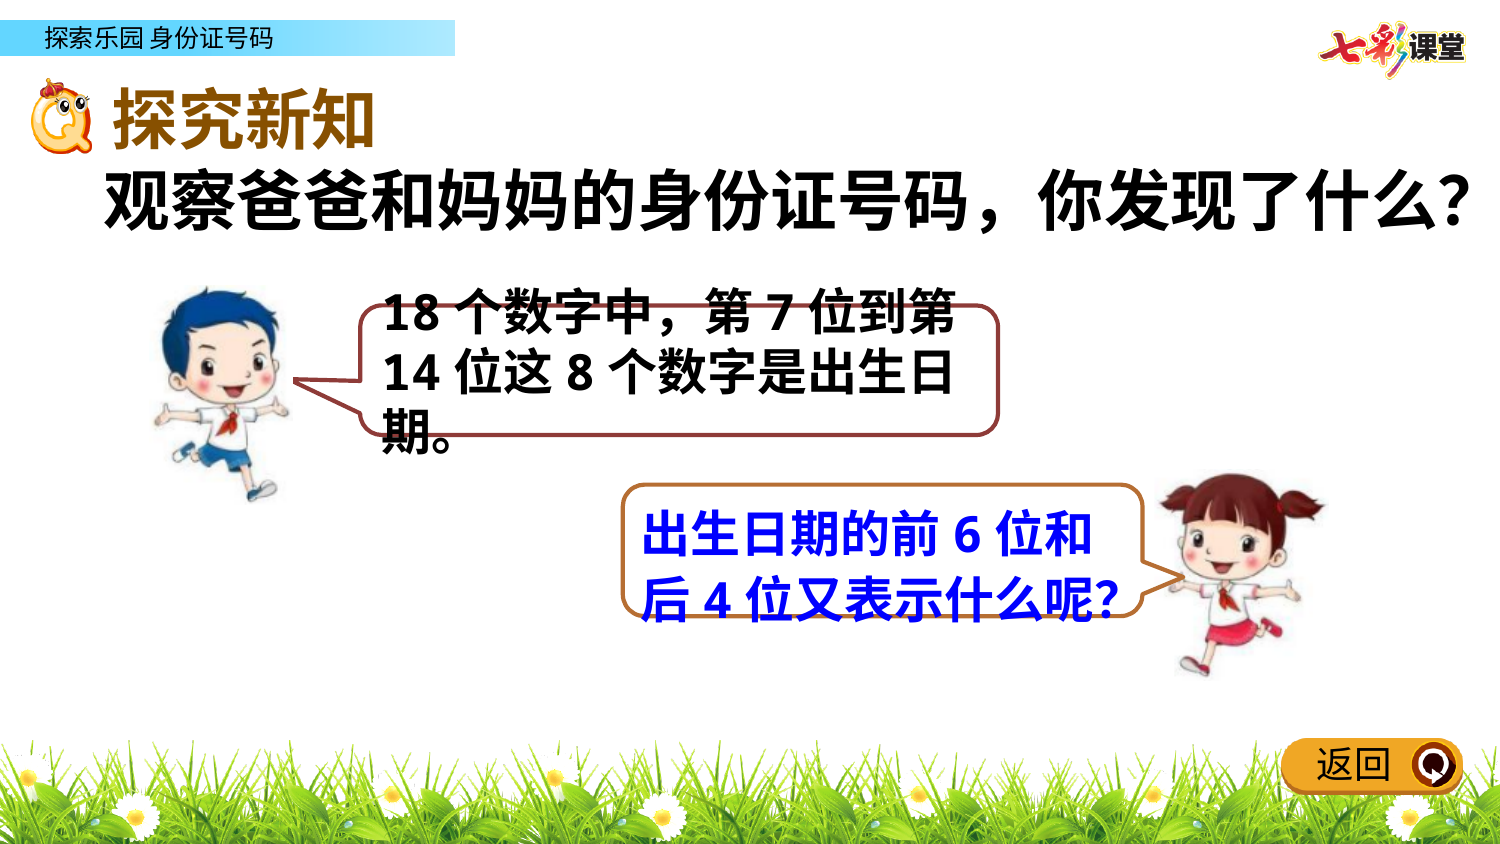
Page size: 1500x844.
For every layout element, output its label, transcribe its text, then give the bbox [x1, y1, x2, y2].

text_box 18个数字中，第7位到第14位这8个数字是出生日期。 [297, 303, 1001, 438]
text_box 观察爸爸和妈妈的身份证号码，你发现了什么？ [88, 151, 1489, 221]
picture [1316, 20, 1468, 80]
text_box 探究新知 [100, 72, 404, 164]
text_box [1281, 733, 1464, 795]
picture [0, 740, 1500, 844]
text_box 出生日期的前6位和后4位又表示什么呢？ [620, 482, 1148, 619]
picture [1154, 468, 1329, 681]
picture [149, 285, 293, 505]
picture [31, 78, 92, 154]
